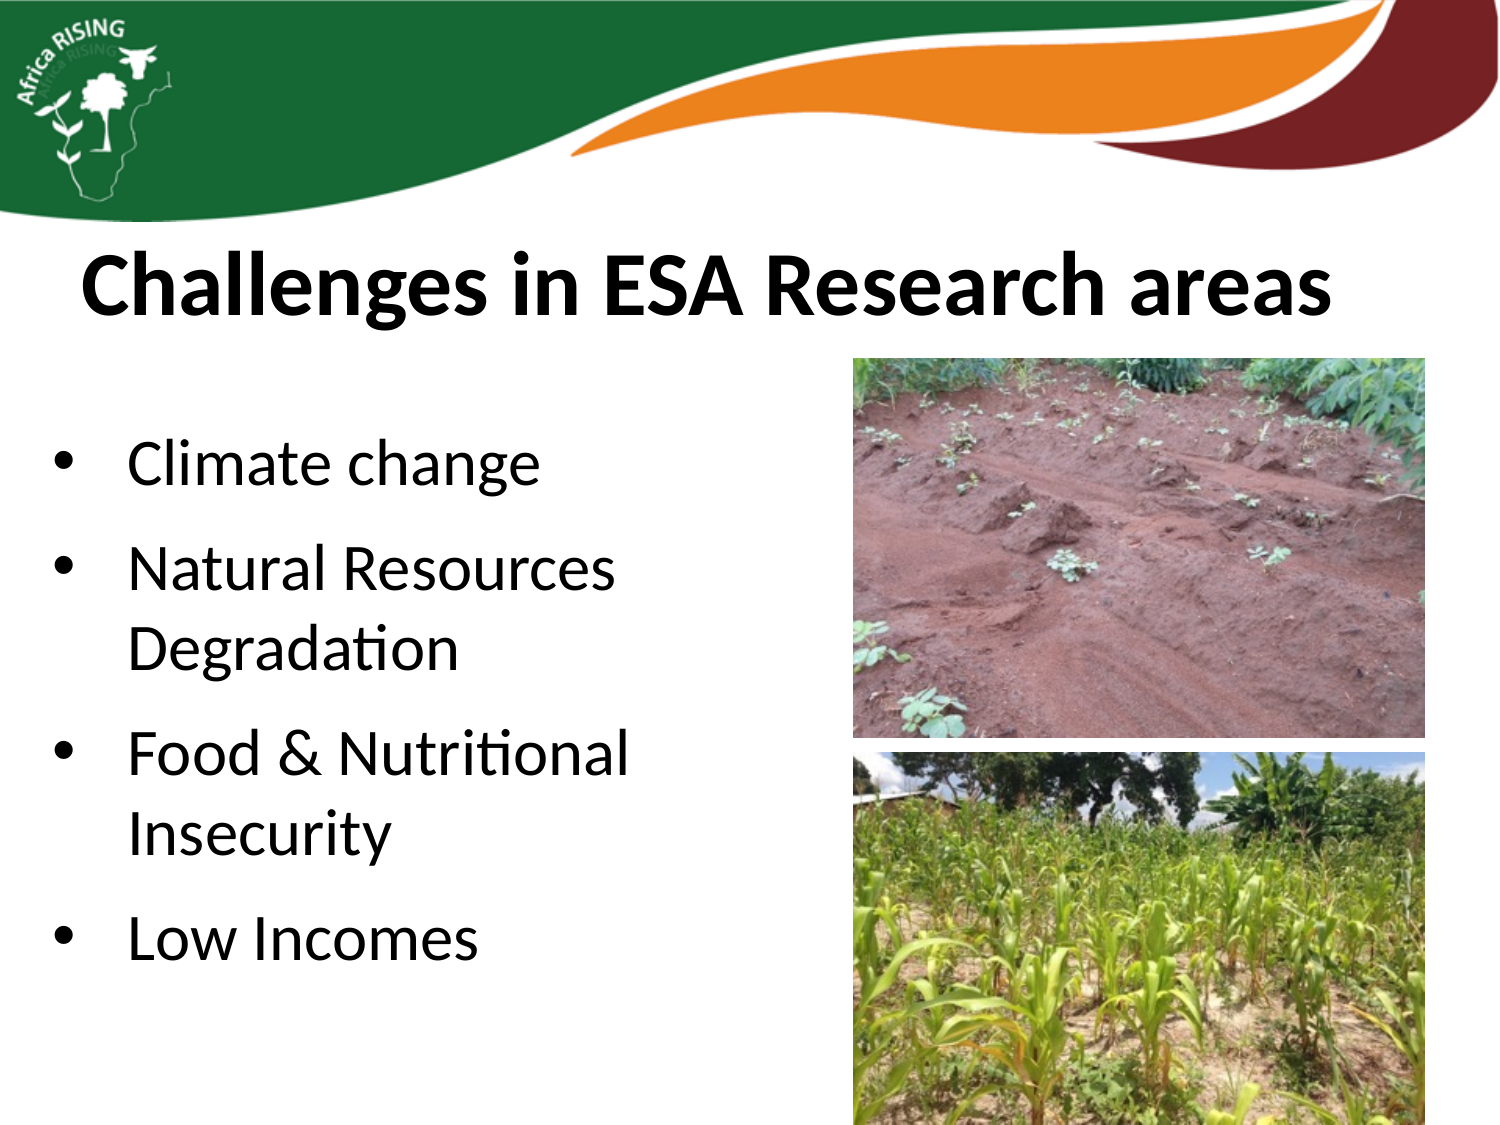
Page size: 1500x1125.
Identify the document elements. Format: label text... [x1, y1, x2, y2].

text_box Climate change Natural Resources Degradation Food & Nutritional Insecurity Low Incomes [37, 411, 813, 982]
picture [852, 358, 1425, 738]
picture [0, 0, 1499, 222]
picture [852, 752, 1425, 1125]
title Challenges in ESA Research areas [66, 184, 1417, 373]
